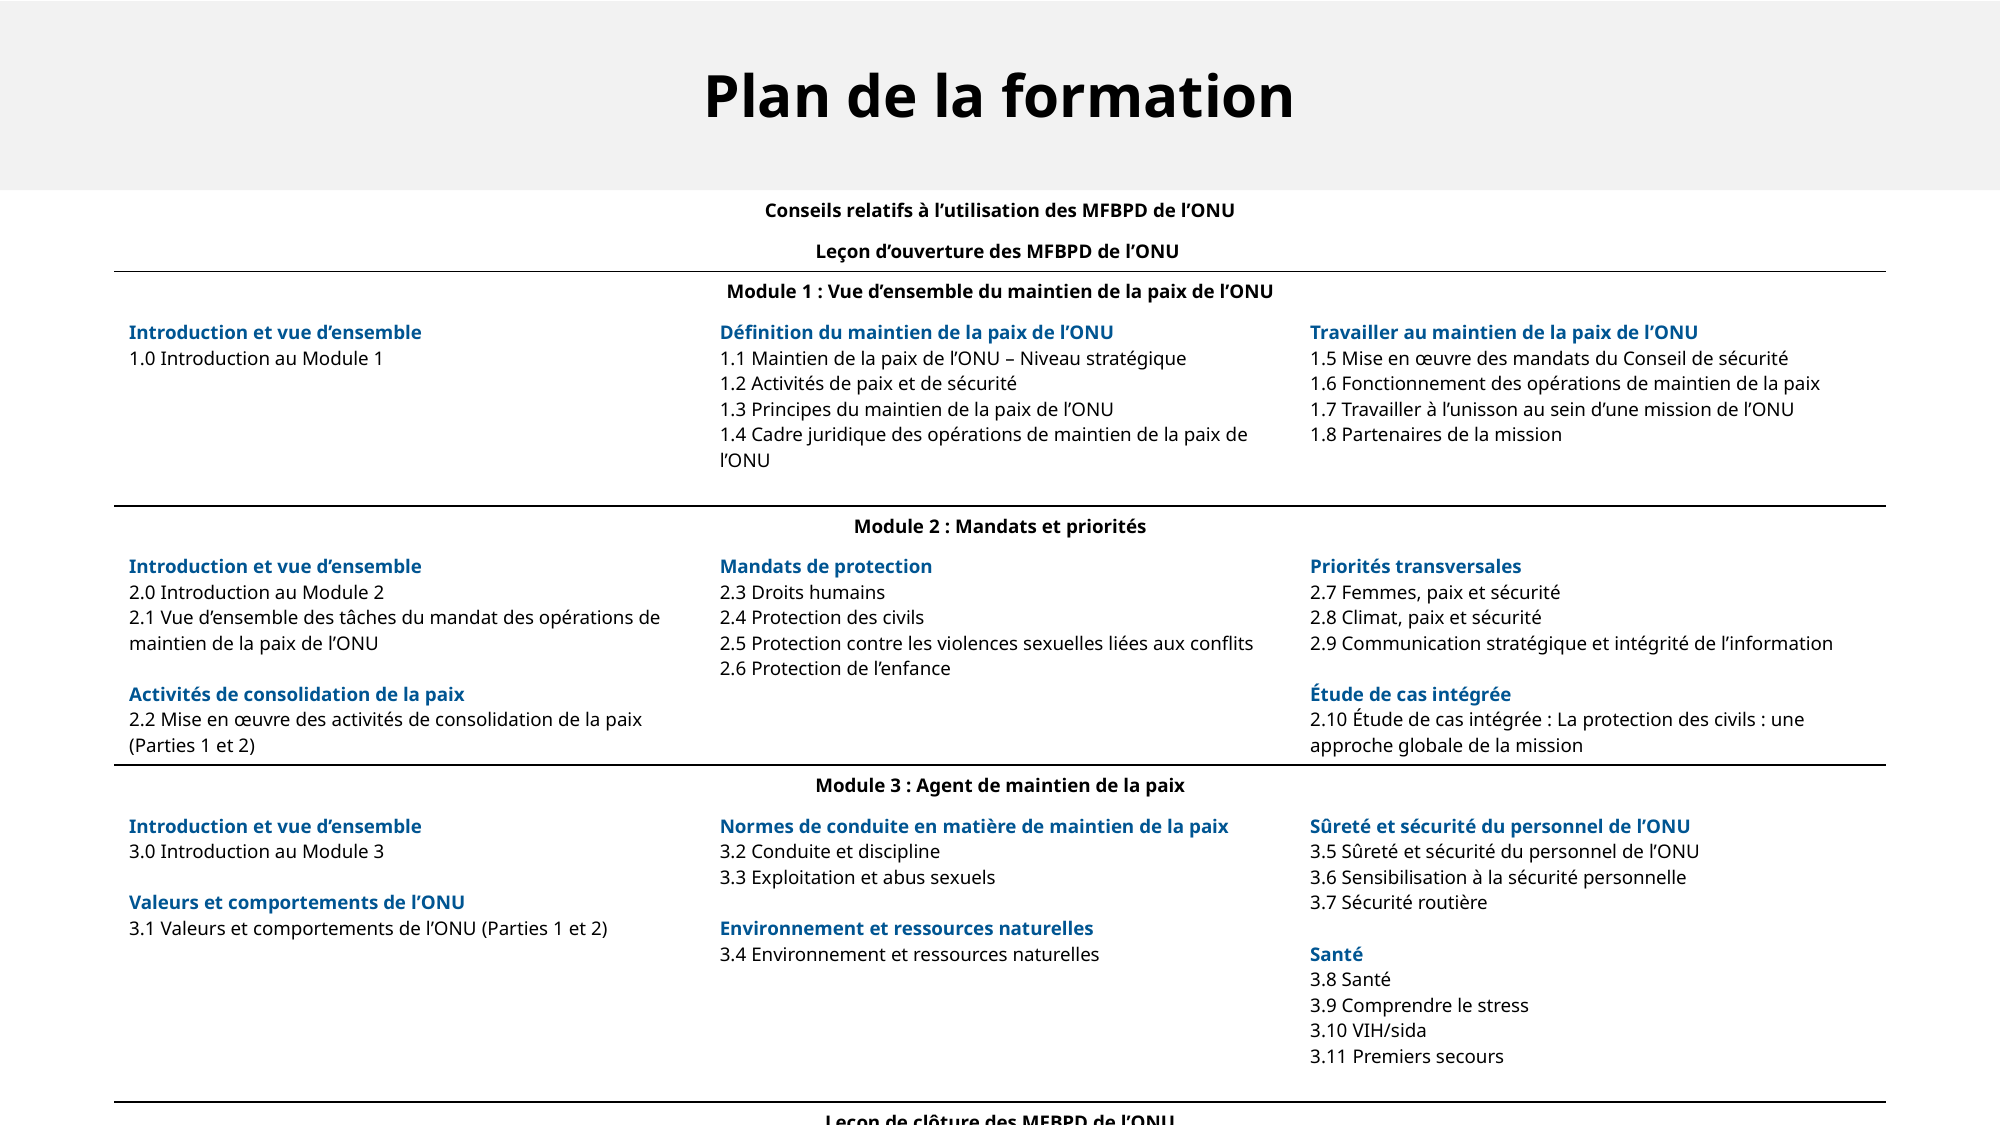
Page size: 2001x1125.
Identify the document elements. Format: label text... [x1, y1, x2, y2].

table_cell Leçon de clôture des MFBPD de l’ONU [114, 1103, 1886, 1125]
table_cell Définition du maintien de la paix de l’ONU 1.1 Maintien de la paix de l’ONU – Niveau stratégique 1.2 Activités de paix et de sécurité 1.3 Principes du maintien de la paix de l’ONU 1.4 Cadre juridique des opérations de maintien de la paix de l’ONU [705, 312, 1295, 505]
table_cell Module 2 : Mandats et priorités [114, 507, 1886, 546]
table_cell Introduction et vue d’ensemble 1.0 Introduction au Module 1 [114, 312, 705, 505]
table_cell Introduction et vue d’ensemble 2.0 Introduction au Module 2 2.1 Vue d’ensemble des tâches du mandat des opérations de maintien de la paix de l’ONU Activités de consolidation de la paix 2.2 Mise en œuvre des activités de consolidation de la paix (Parties 1 et 2) [114, 546, 705, 764]
title Plan de la formation [56, 25, 1944, 167]
table_cell Leçon d’ouverture des MFBPD de l’ONU [114, 231, 1886, 271]
table_cell Module 3 : Agent de maintien de la paix [114, 766, 1886, 806]
table_cell Travailler au maintien de la paix de l’ONU 1.5 Mise en œuvre des mandats du Conseil de sécurité 1.6 Fonctionnement des opérations de maintien de la paix 1.7 Travailler à l’unisson au sein d’une mission de l’ONU 1.8 Partenaires de la mission [1295, 312, 1886, 505]
table_header Conseils relatifs à l’utilisation des MFBPD de l’ONU [114, 191, 1886, 231]
table_cell Module 1 : Vue d’ensemble du maintien de la paix de l’ONU [114, 272, 1886, 312]
table_cell Normes de conduite en matière de maintien de la paix 3.2 Conduite et discipline 3.3 Exploitation et abus sexuels Environnement et ressources naturelles 3.4 Environnement et ressources naturelles [705, 806, 1295, 1101]
table_cell Sûreté et sécurité du personnel de l’ONU 3.5 Sûreté et sécurité du personnel de l’ONU 3.6 Sensibilisation à la sécurité personnelle 3.7 Sécurité routière Santé 3.8 Santé 3.9 Comprendre le stress 3.10 VIH/sida 3.11 Premiers secours [1295, 806, 1886, 1101]
table_cell Priorités transversales 2.7 Femmes, paix et sécurité 2.8 Climat, paix et sécurité 2.9 Communication stratégique et intégrité de l’information Étude de cas intégrée 2.10 Étude de cas intégrée : La protection des civils : une approche globale de la mission [1295, 546, 1886, 764]
table_cell Mandats de protection 2.3 Droits humains 2.4 Protection des civils 2.5 Protection contre les violences sexuelles liées aux conflits 2.6 Protection de l’enfance [705, 546, 1295, 764]
text_box [0, 0, 2000, 191]
table_cell Introduction et vue d’ensemble 3.0 Introduction au Module 3 Valeurs et comportements de l’ONU 3.1 Valeurs et comportements de l’ONU (Parties 1 et 2) [114, 806, 705, 1101]
